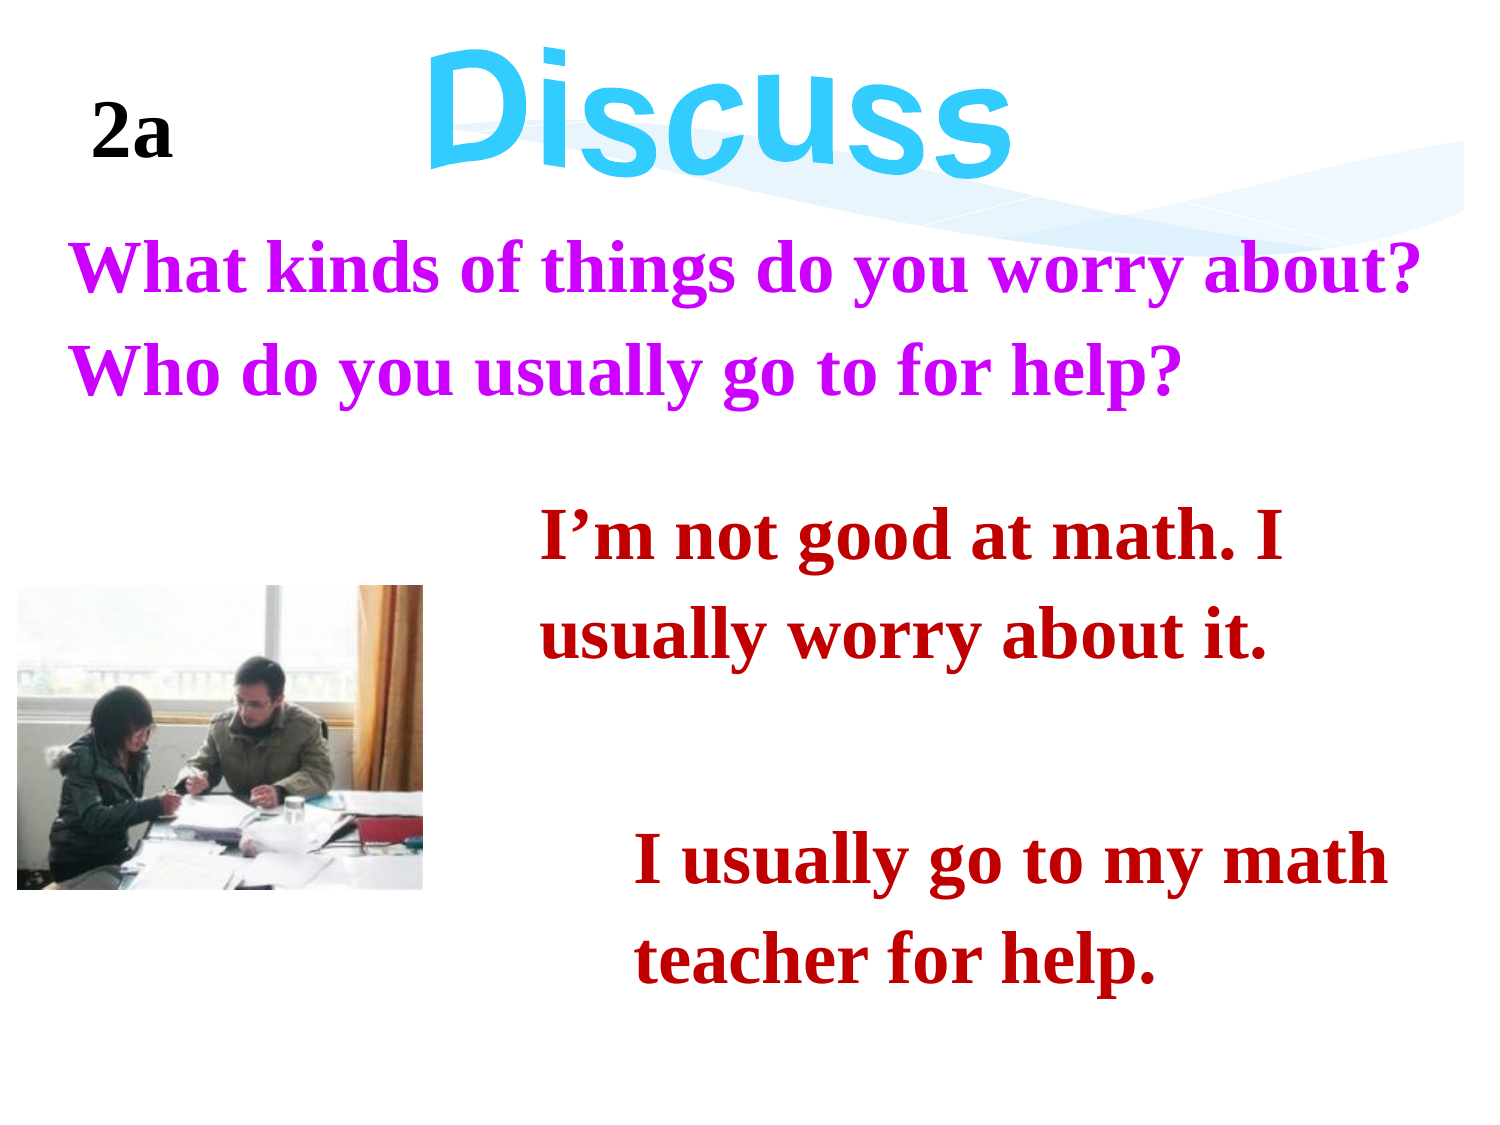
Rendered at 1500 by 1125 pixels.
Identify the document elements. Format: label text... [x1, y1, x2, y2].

picture [17, 585, 424, 890]
text_box I usually go to my math teacher for help. [444, 764, 1459, 1000]
text_box 2a [58, 42, 207, 206]
text_box What kinds of things do you worry about? Who do you usually go to for help? [53, 196, 1441, 418]
text_box I’m not good at math. I usually worry about it. [441, 467, 1412, 681]
